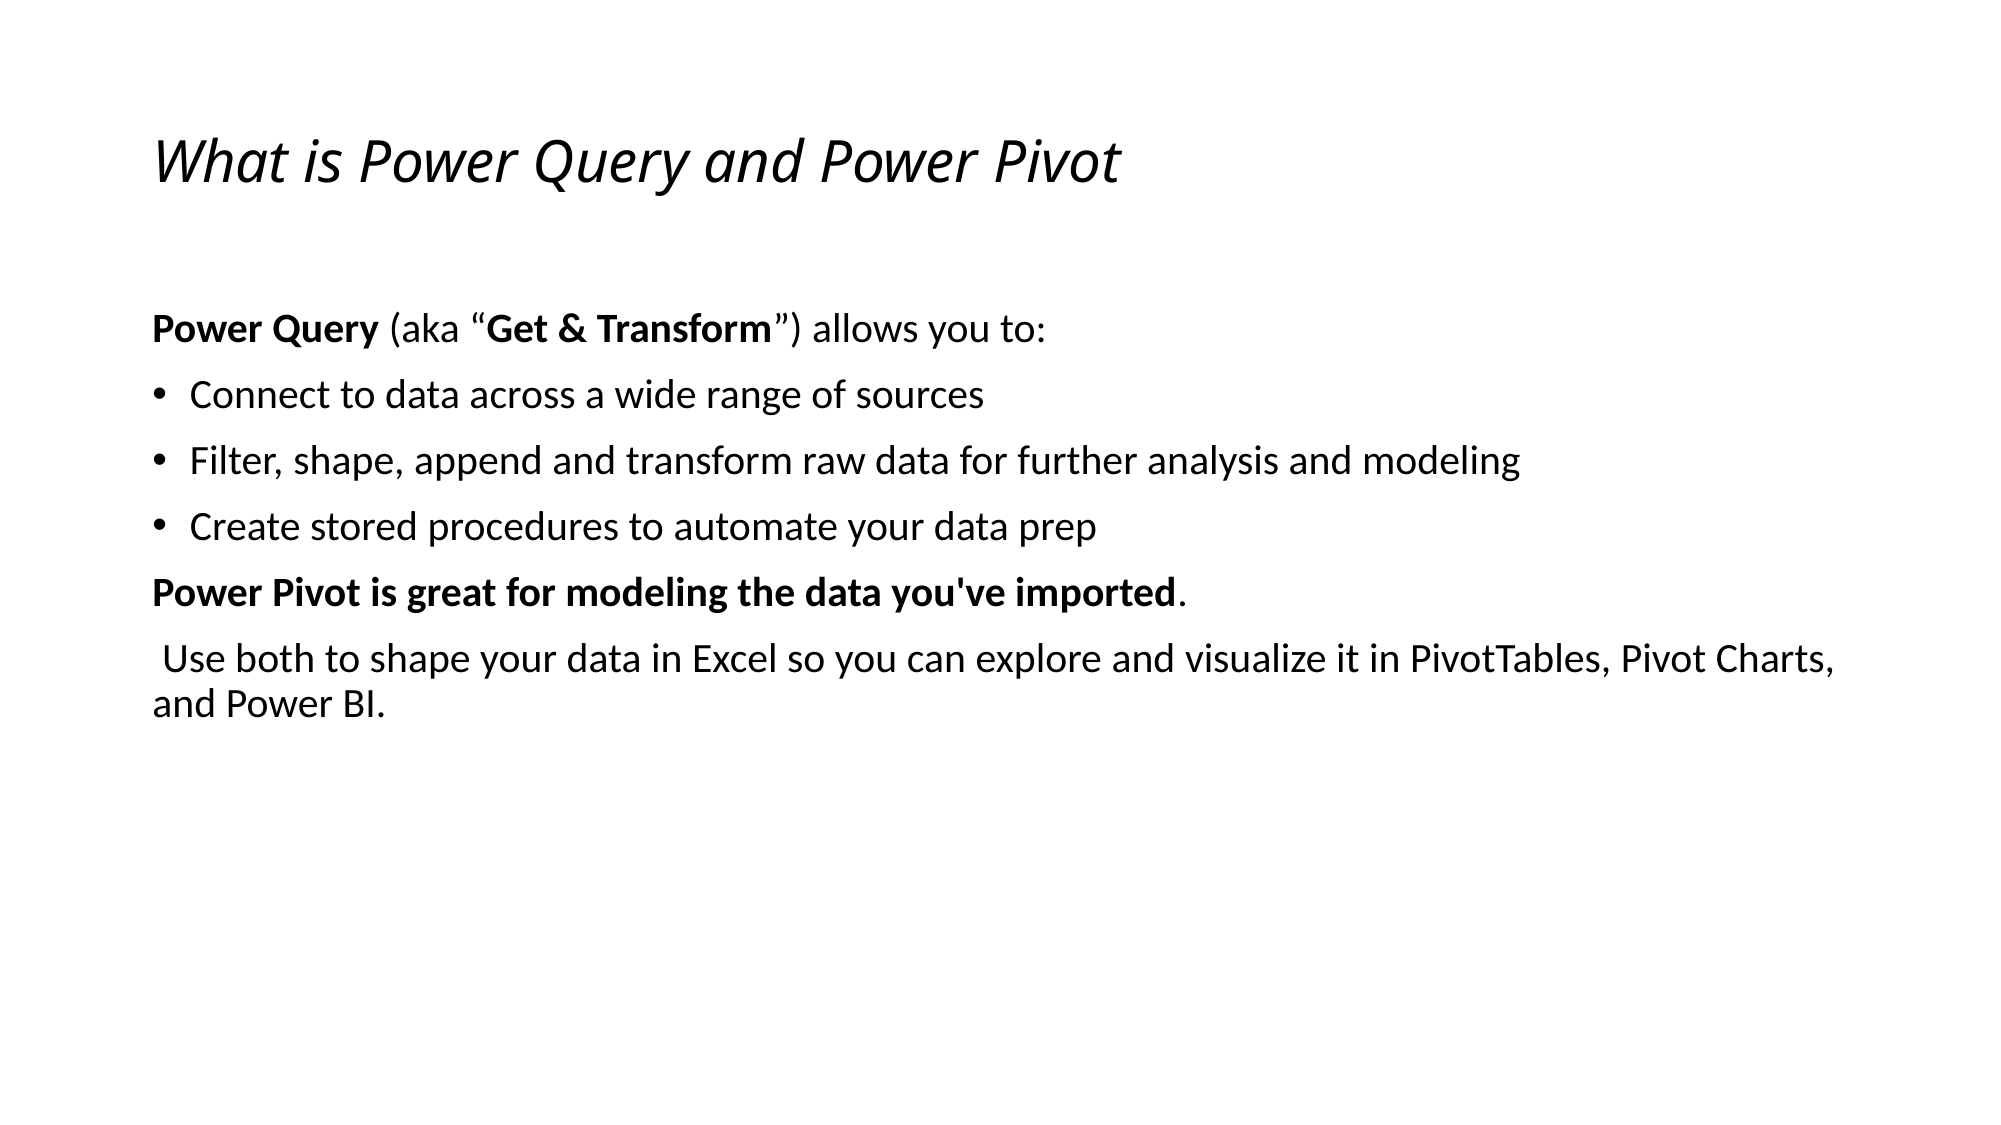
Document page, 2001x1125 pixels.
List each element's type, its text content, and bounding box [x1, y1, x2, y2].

title What is Power Query and Power Pivot [137, 54, 1863, 272]
list Power Query (aka “Get & Transform”) allows you to: Connect to data across a wide range of sources Filter, shape, append and transform raw data for further analysis and modeling Create stored procedures to automate your data prep Power Pivot is great for modeling the data you've imported. Use both to shape your data in Excel so you can explore and visualize it in PivotTables, Pivot Charts, and Power BI. [137, 299, 1863, 1014]
